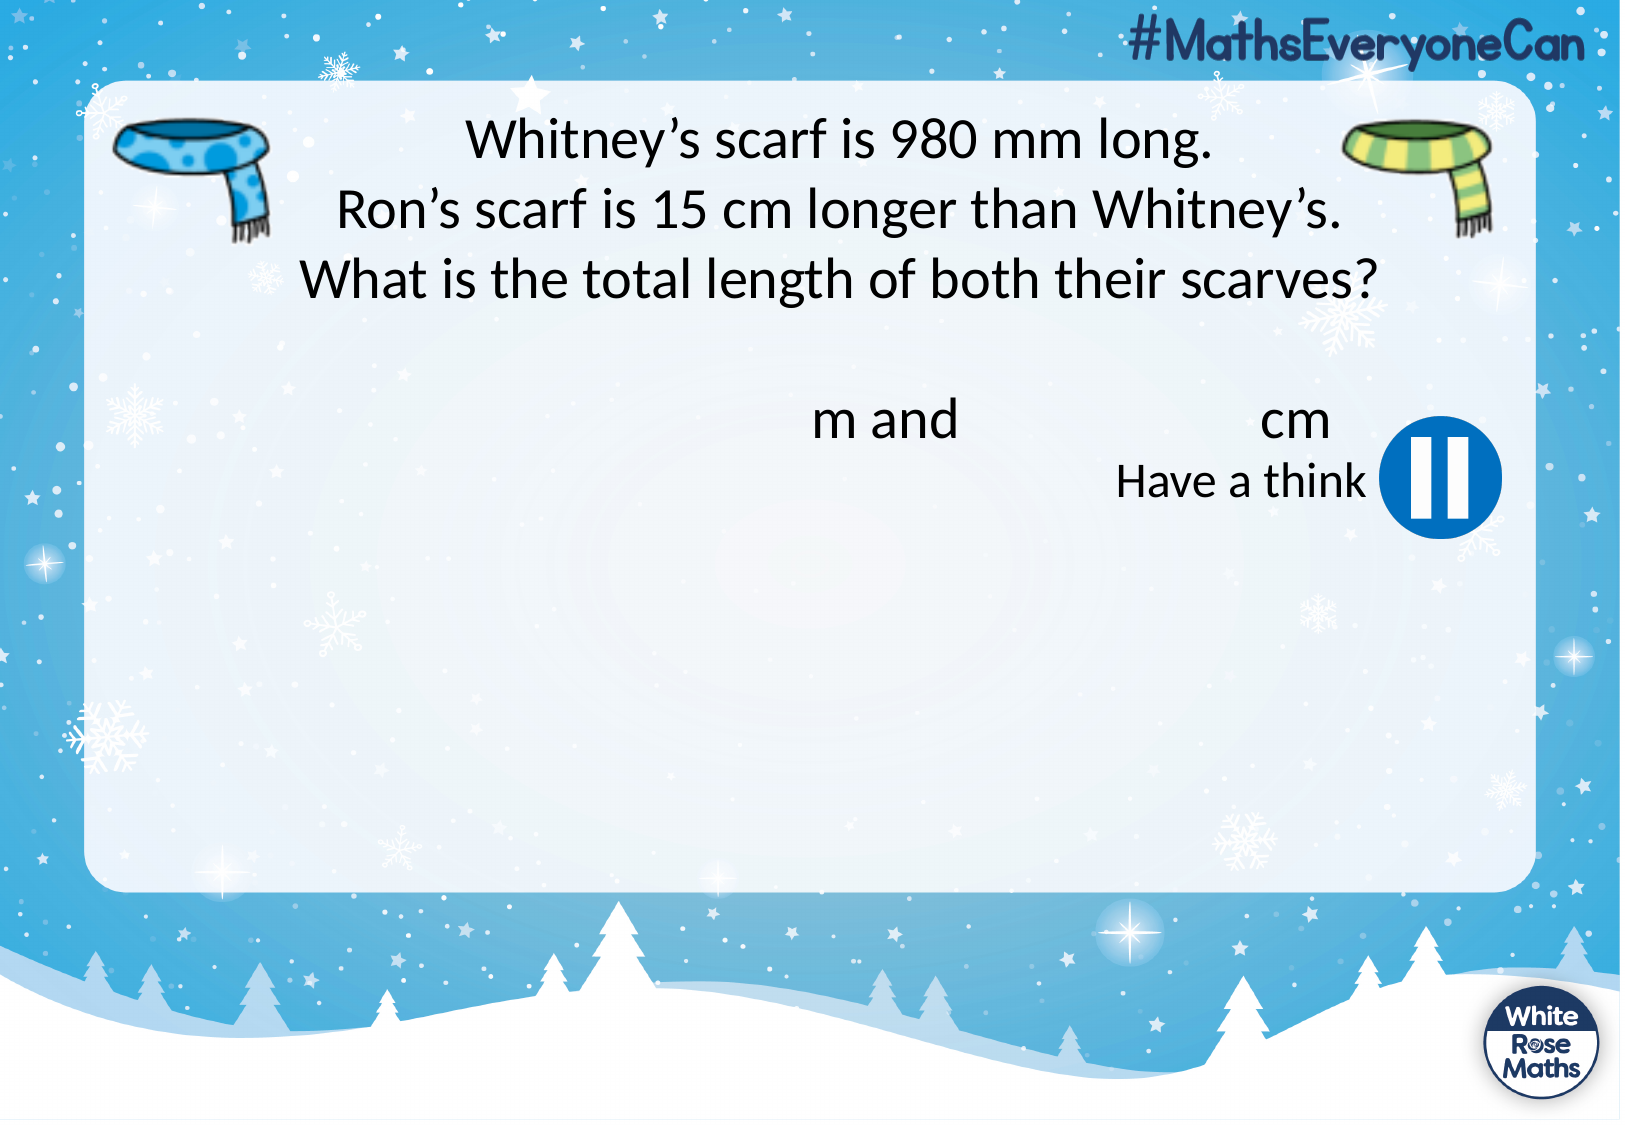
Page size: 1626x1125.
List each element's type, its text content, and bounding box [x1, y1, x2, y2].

text_box Whitney’s scarf is 980 mm long. Ron’s scarf is 15 cm longer than Whitney’s. What is the total length of both their scarves? m and cm [133, 93, 1547, 528]
picture [0, 0, 1626, 1125]
text_box Have a think [1100, 439, 1379, 515]
